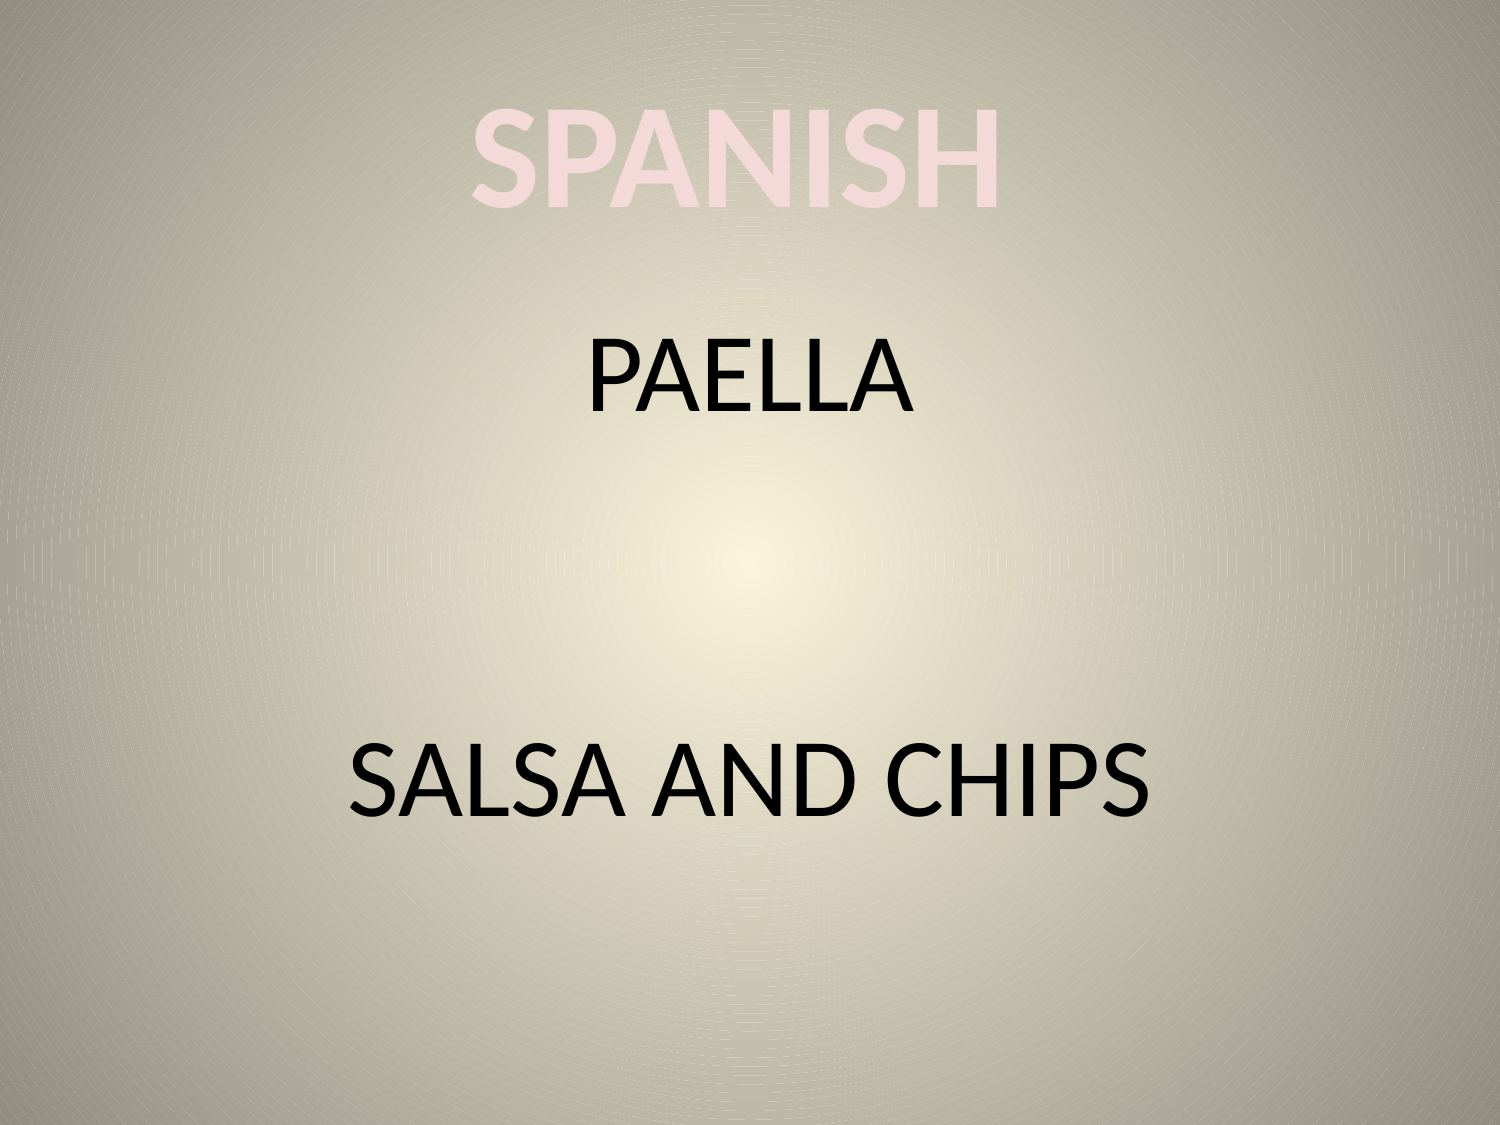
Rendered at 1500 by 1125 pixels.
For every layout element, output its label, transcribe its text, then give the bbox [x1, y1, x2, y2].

text_box PAELLA SALSA AND CHIPS [112, 291, 1388, 1117]
text_box SPANISH [437, 49, 1038, 245]
